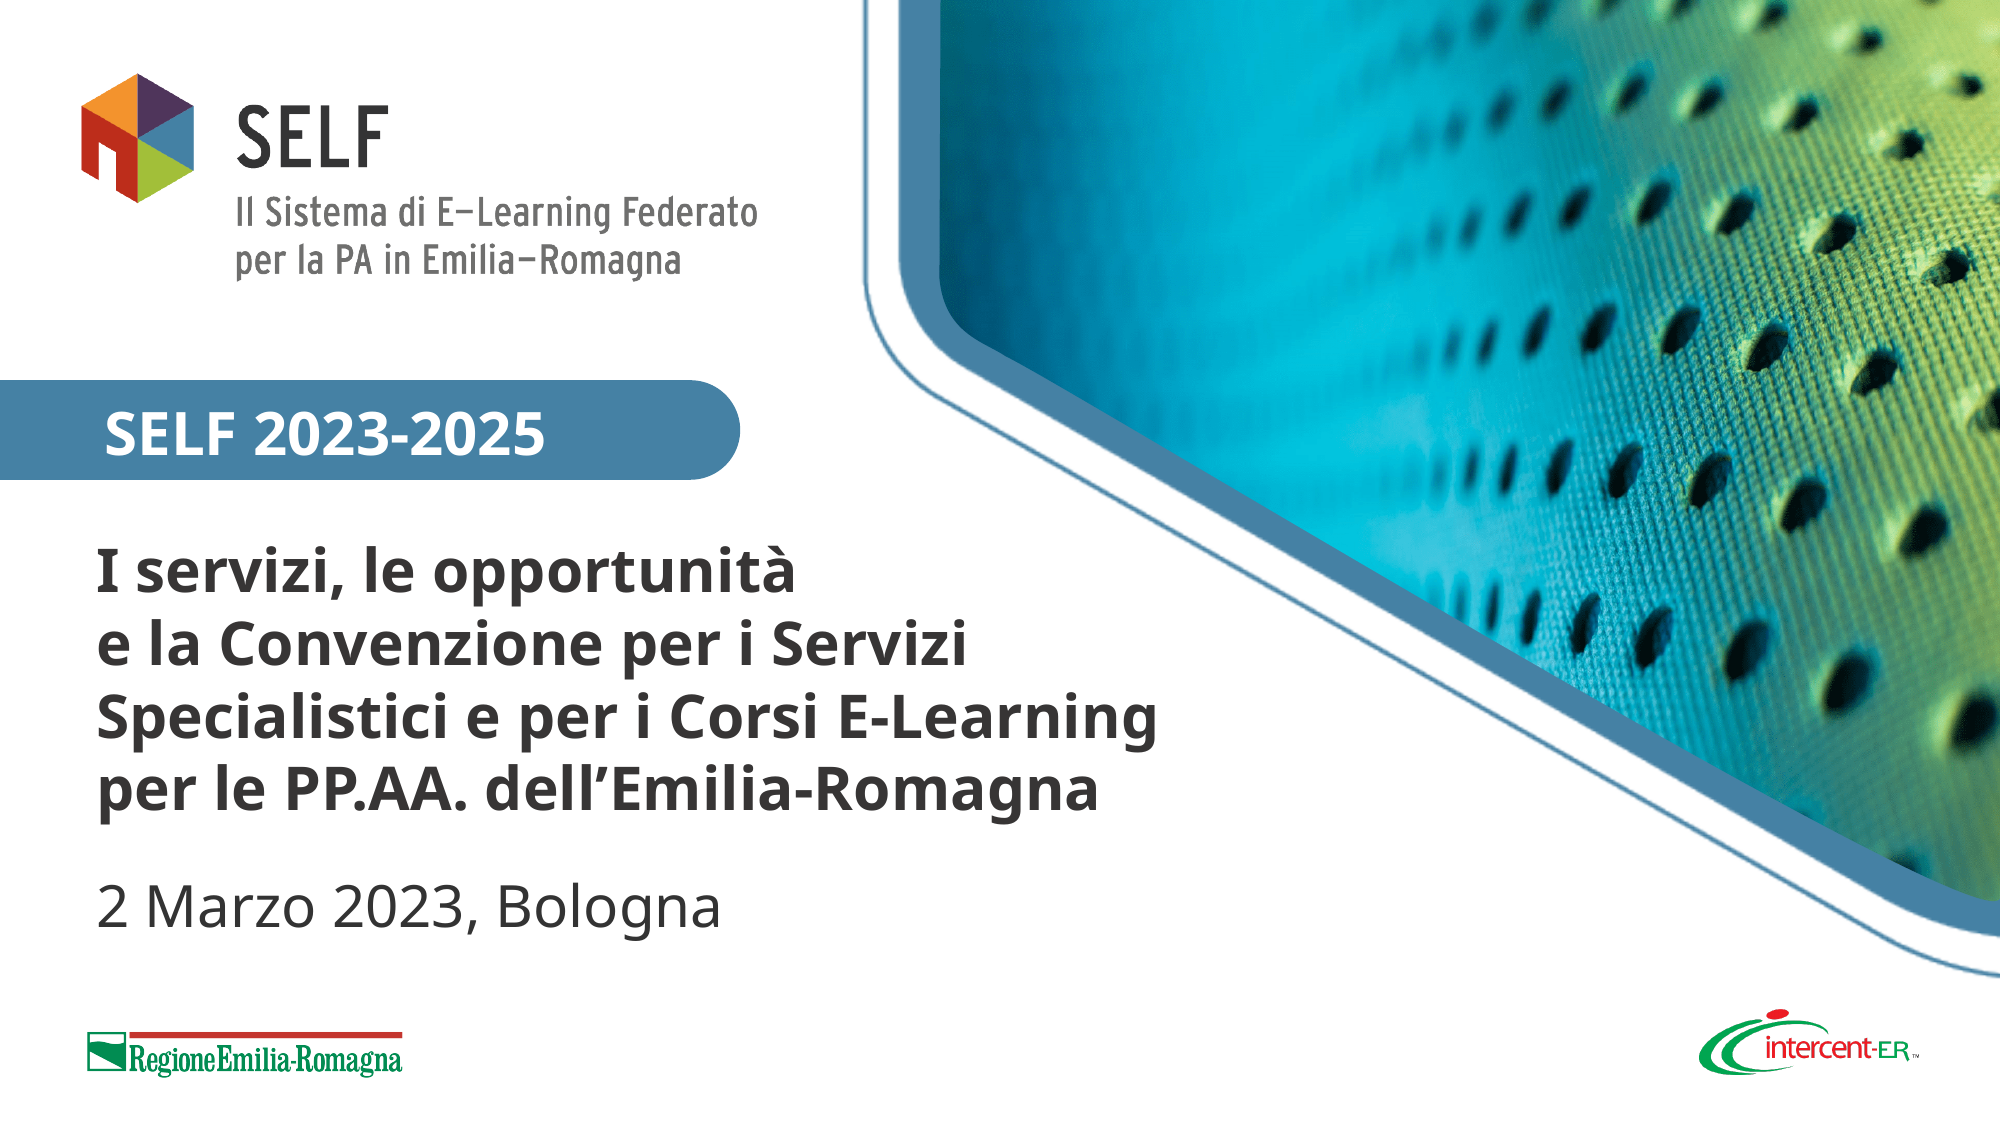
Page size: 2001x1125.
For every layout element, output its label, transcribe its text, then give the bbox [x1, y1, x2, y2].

list I servizi, le opportunità e la Convenzione per i Servizi Specialistici e per i Corsi E-Learning per le PP.AA. dell’Emilia-Romagna [81, 524, 1324, 836]
picture [81, 1027, 406, 1081]
list 2 Marzo 2023, Bologna [81, 869, 1324, 956]
list SELF 2023-2025 [89, 396, 811, 477]
picture [807, 0, 1290, 524]
text_box [938, 0, 2000, 903]
picture [807, 544, 2000, 1100]
picture [81, 73, 757, 282]
